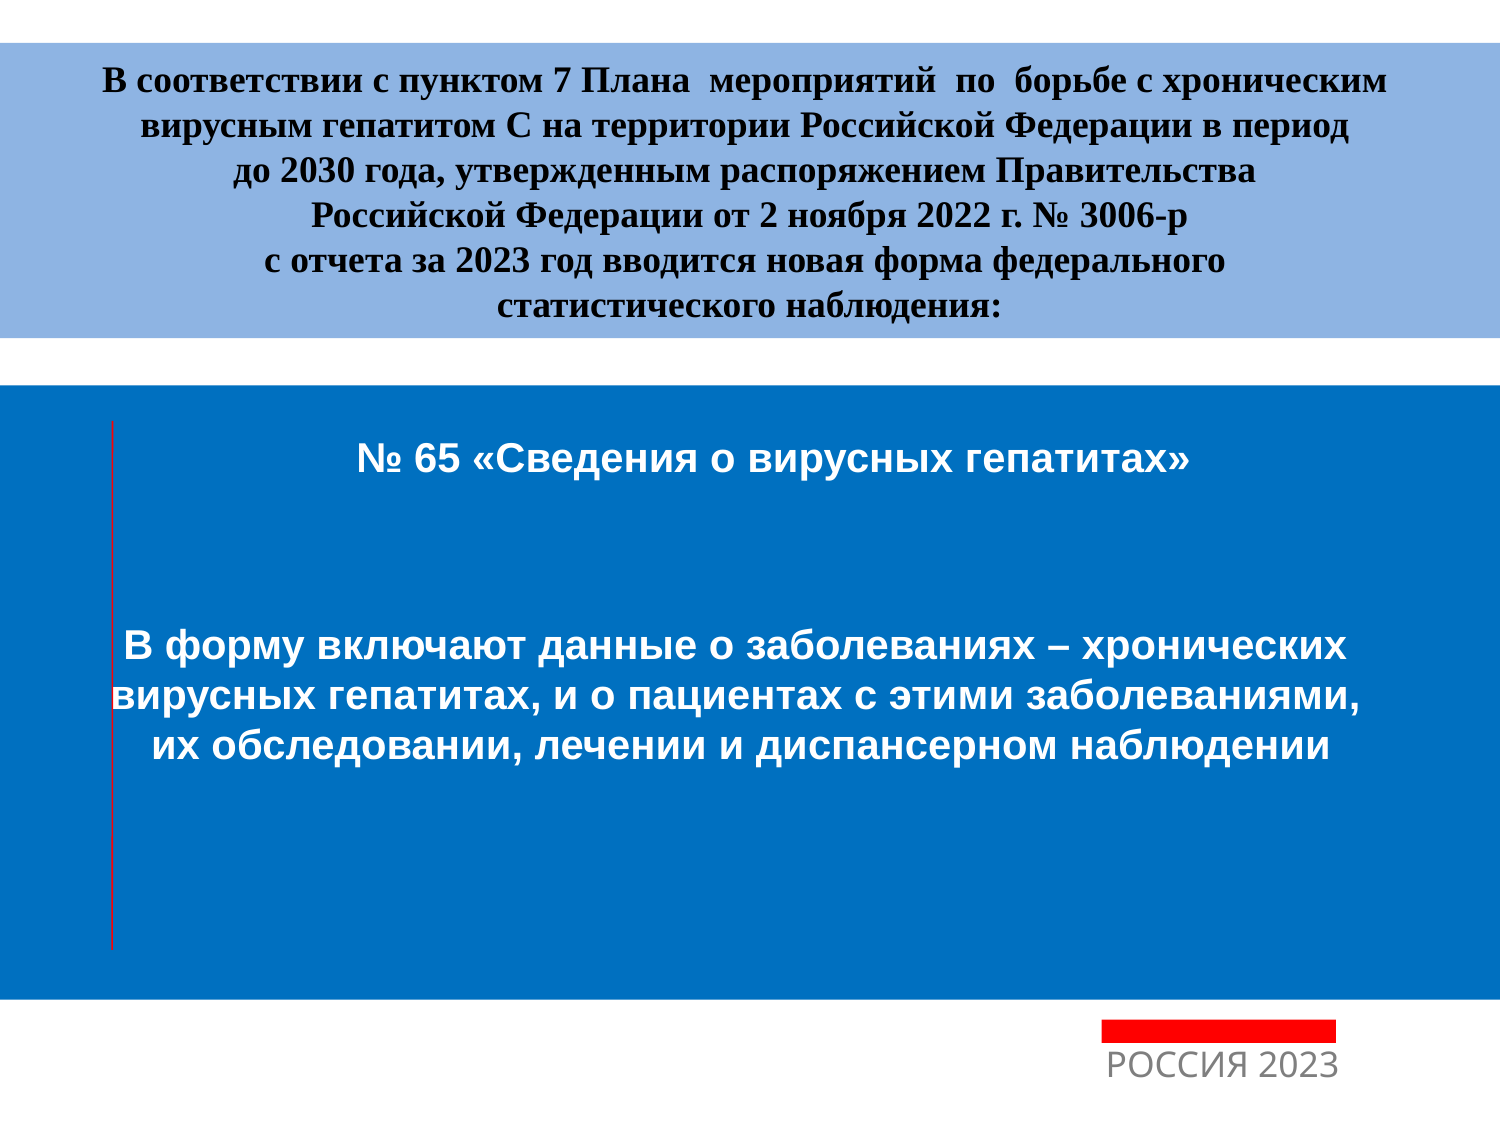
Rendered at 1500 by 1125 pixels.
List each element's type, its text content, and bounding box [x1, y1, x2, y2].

text_box В соответствии с пунктом 7 Плана мероприятий по борьбе с хроническим вирусным гепатитом С на территории Российской Федерации в период до 2030 года, утвержденным распоряжением Правительства Российской Федерации от 2 ноября 2022 г. № 3006-р с отчета за 2023 год вводится новая форма федерального статистического наблюдения: [0, 42, 1500, 339]
text_box № 65 «Сведения о вирусных гепатитах» [112, 383, 1435, 589]
text_box [1101, 1019, 1336, 1043]
subtitle РОССИЯ 2023 [1089, 1042, 1372, 1114]
text_box В форму включают данные о заболеваниях – хронических вирусных гепатитах, и о пациентах с этими заболеваниями, их обследовании, лечении и диспансерном наблюдении [0, 385, 1500, 1000]
